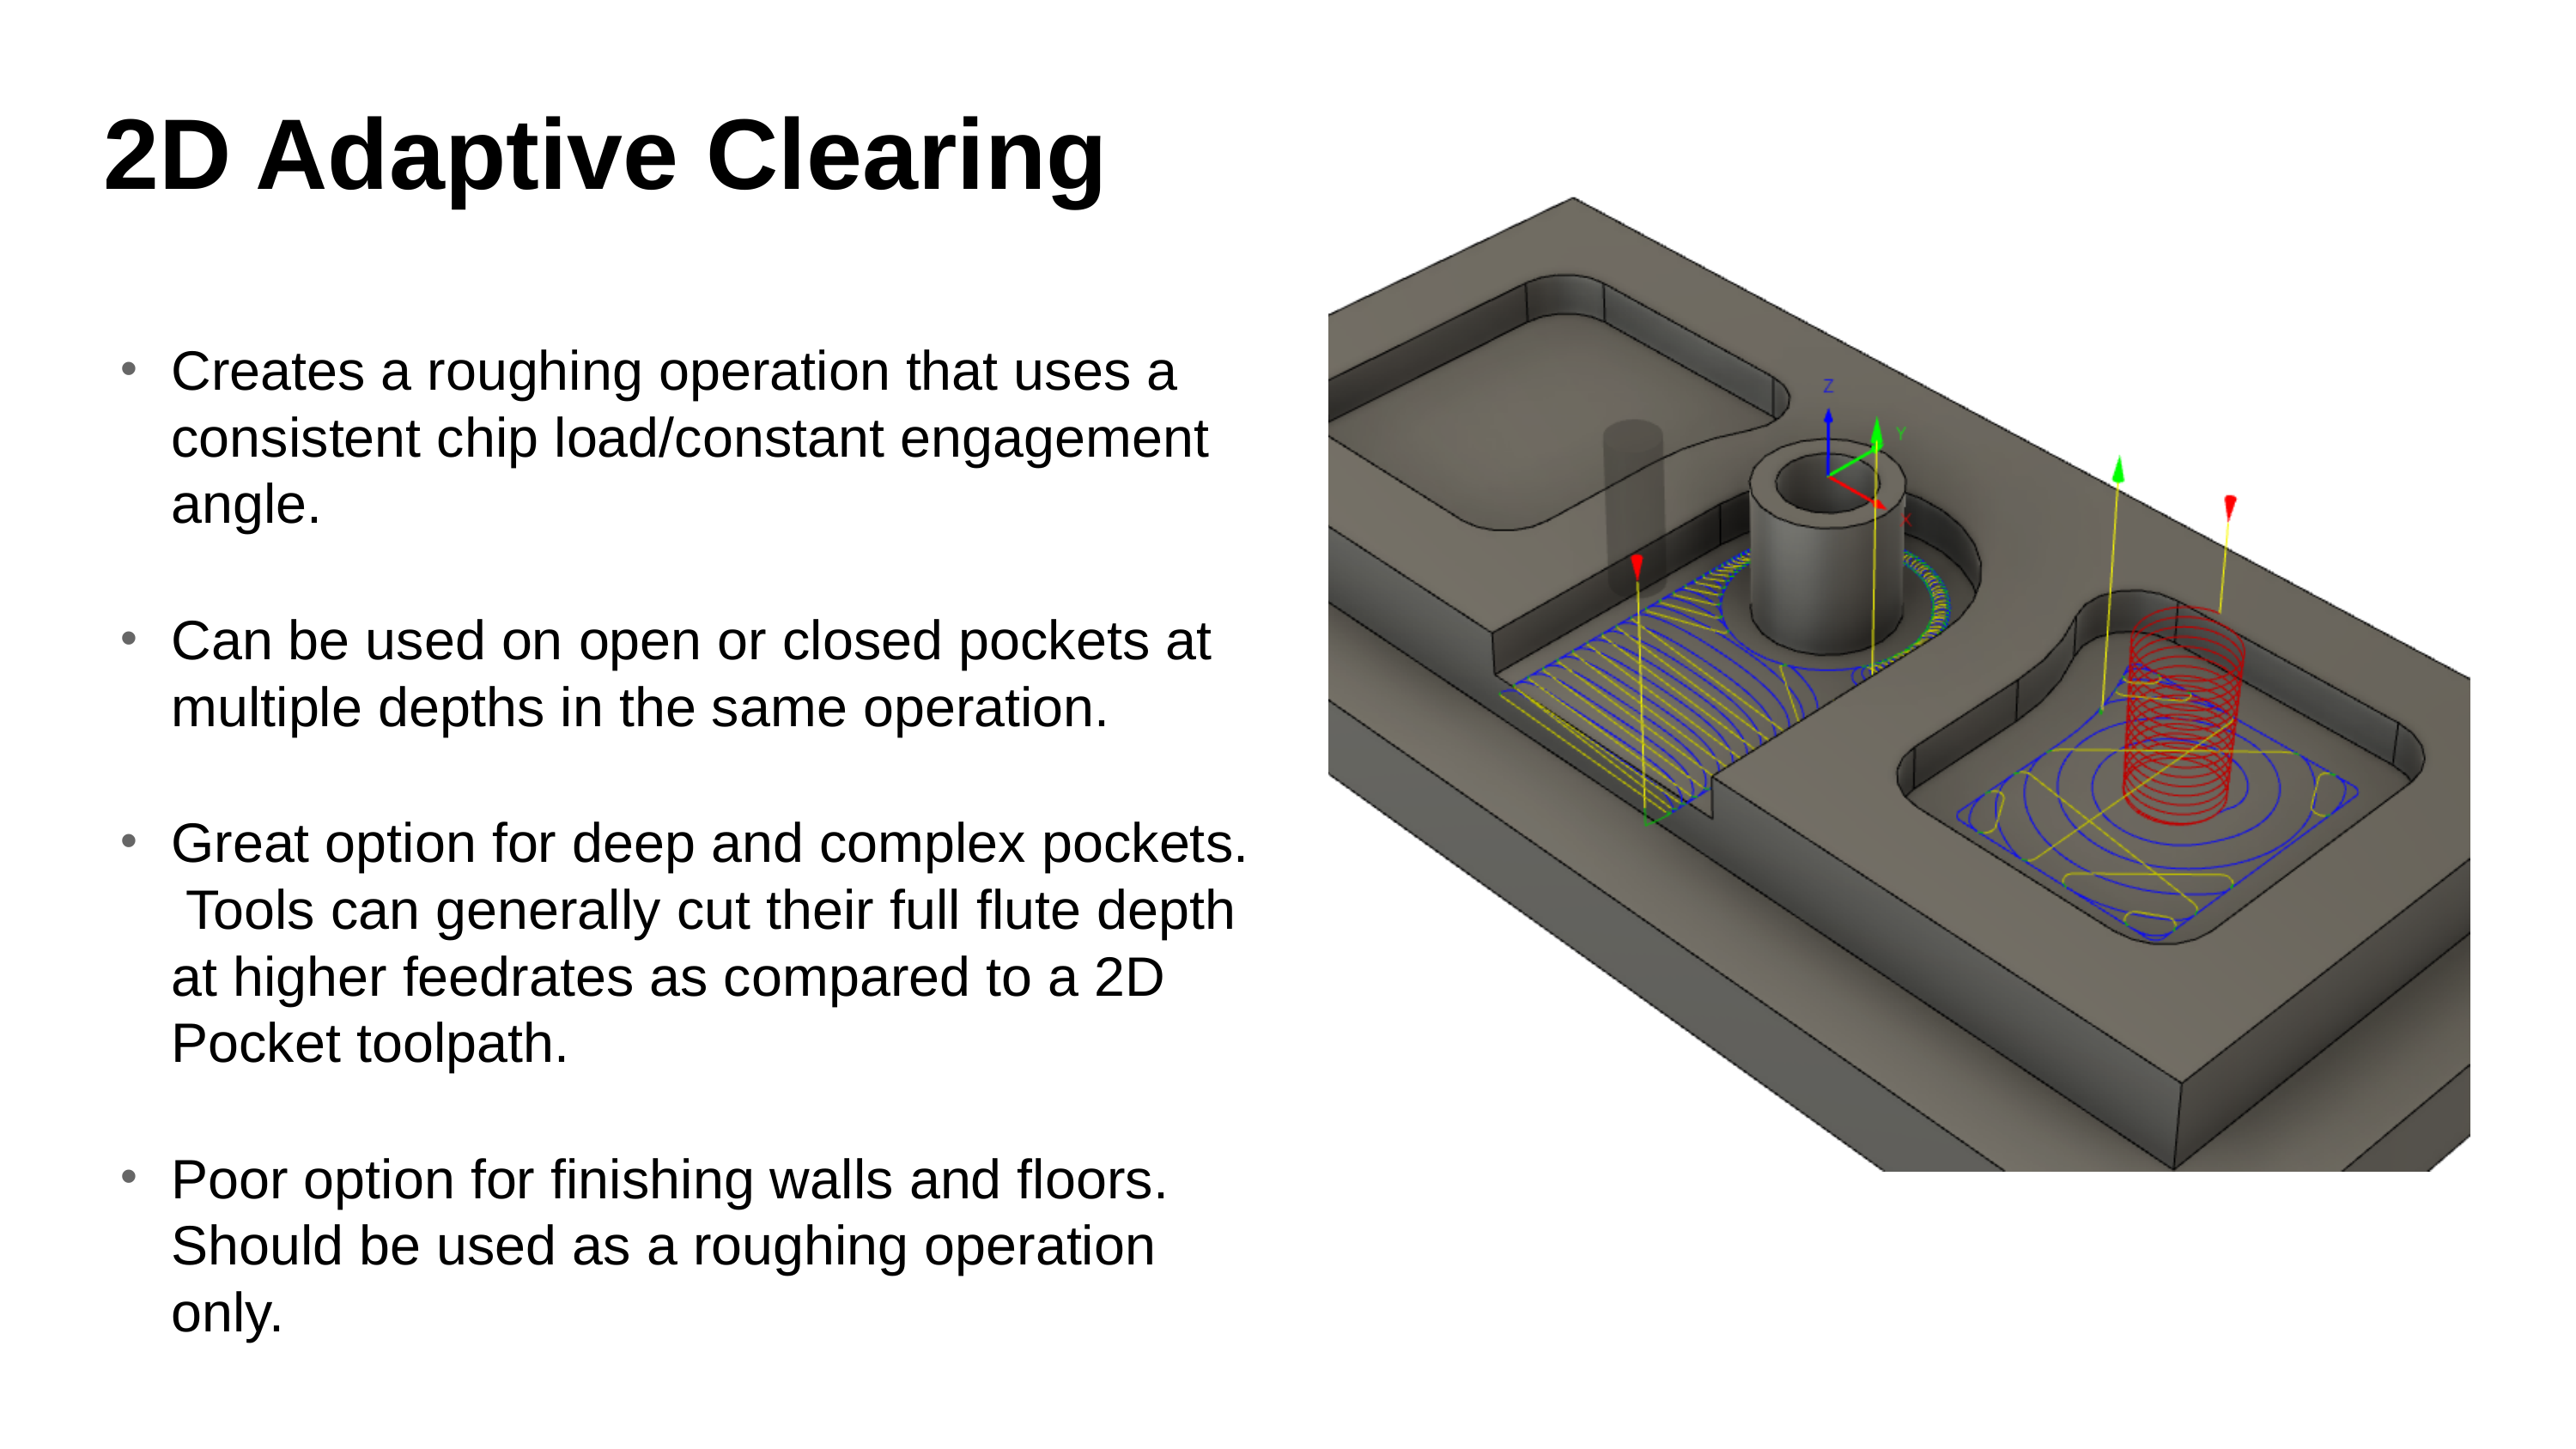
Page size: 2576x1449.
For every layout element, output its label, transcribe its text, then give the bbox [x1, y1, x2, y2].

title 2D Adaptive Clearing [103, 103, 2473, 345]
picture [1327, 177, 2470, 1172]
list Creates a roughing operation that uses a consistent chip load/constant engagement angle. Can be used on open or closed pockets at multiple depths in the same operation. Great option for deep and complex pockets. Tools can generally cut their full flute depth at higher feedrates as compared to a 2D Pocket toolpath. Poor option for finishing walls and floors. Should be used as a roughing operation only. [103, 345, 1251, 1346]
